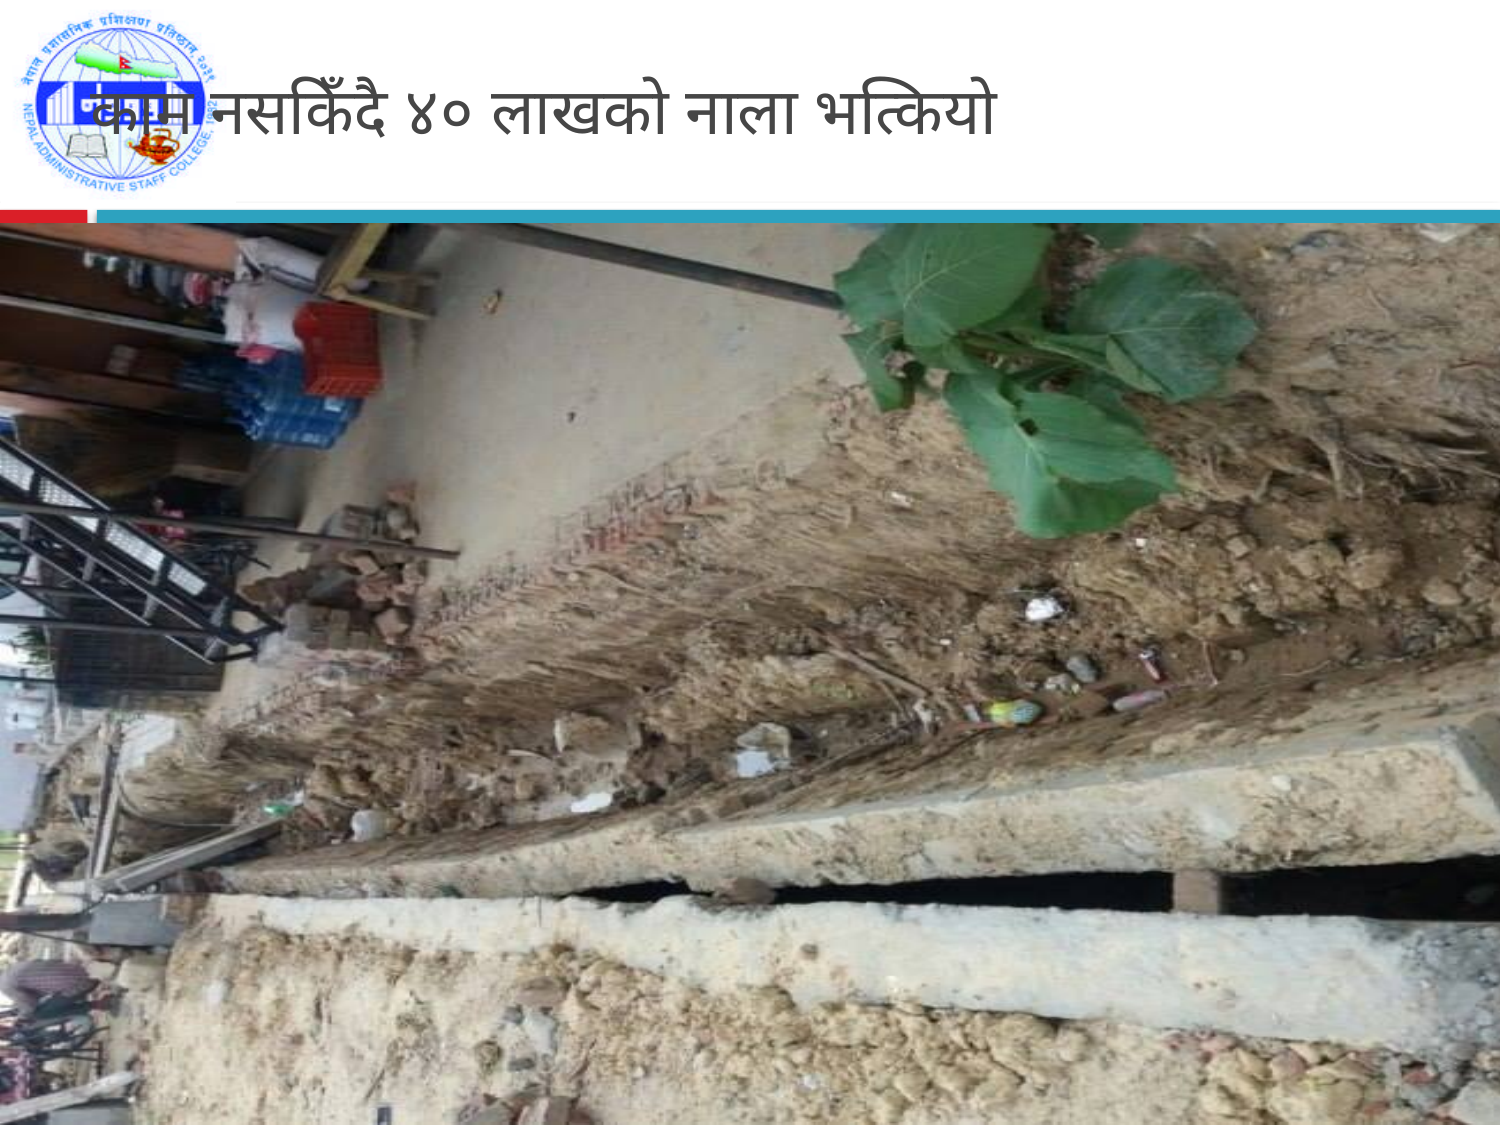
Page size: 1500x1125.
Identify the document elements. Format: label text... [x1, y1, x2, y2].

picture [1, 0, 236, 208]
picture [0, 223, 1500, 1125]
title काम नसकिँदै ४० लाखको नाला भत्कियो [75, 62, 1500, 221]
